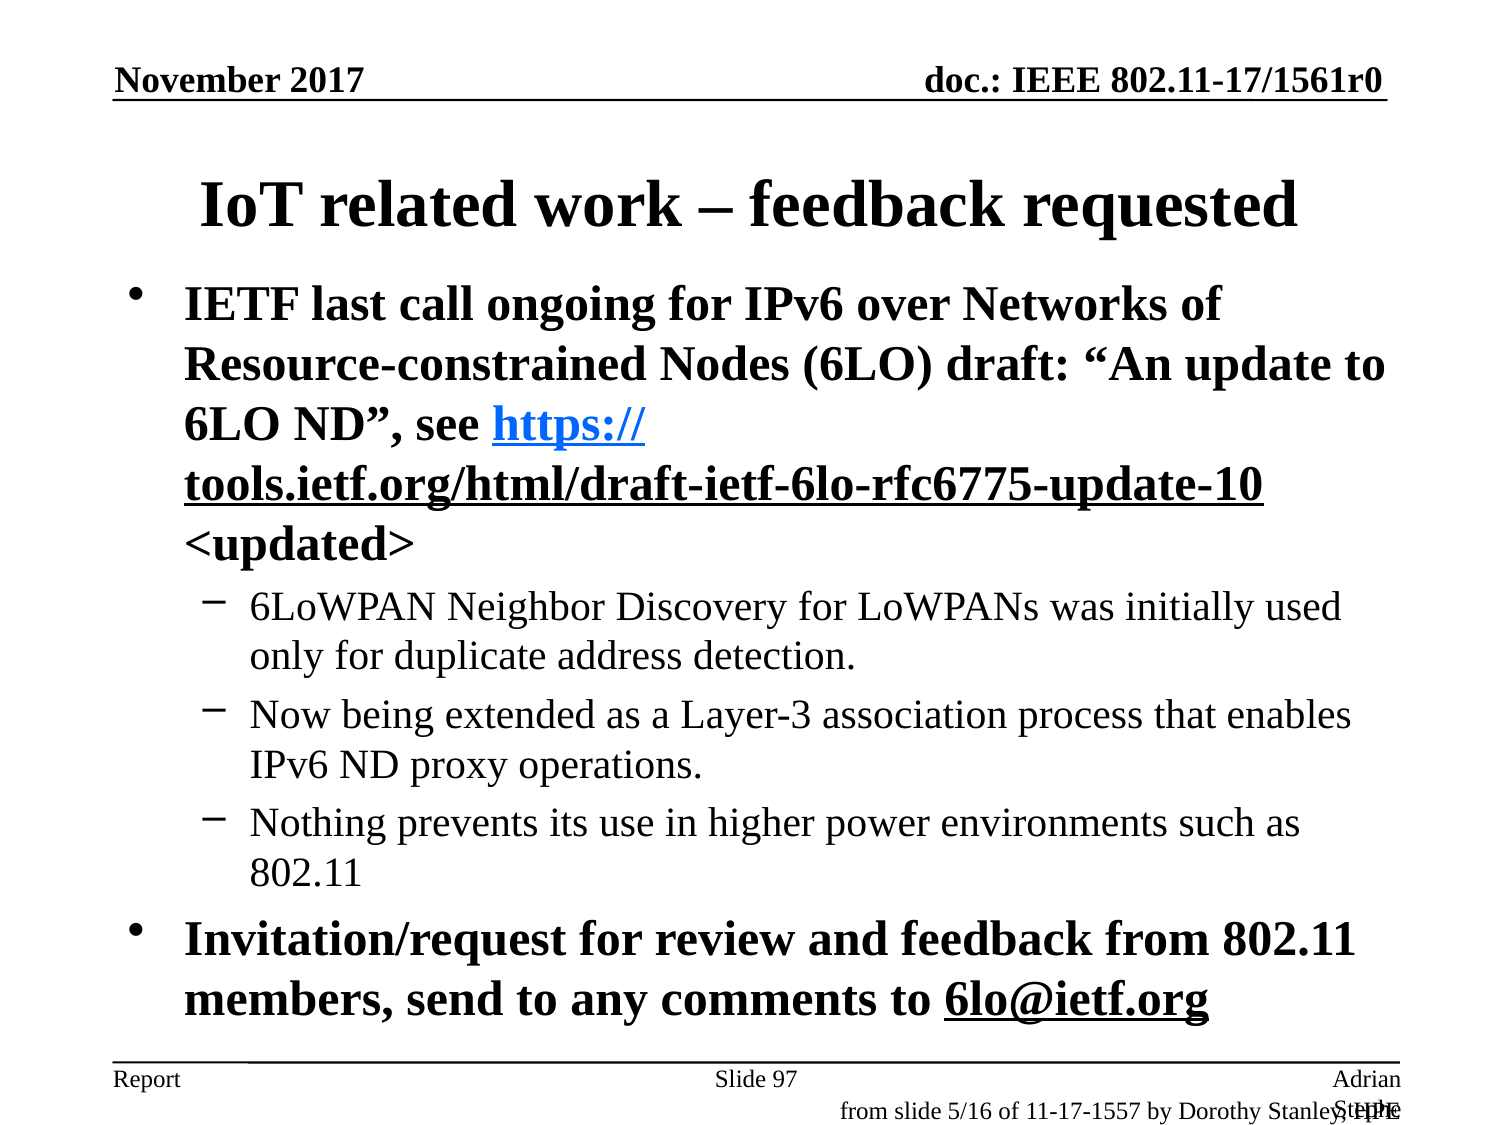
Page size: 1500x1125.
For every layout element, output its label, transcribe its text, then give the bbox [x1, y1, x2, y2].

slide_number Slide 97 [711, 1061, 801, 1093]
title IoT related work – feedback requested [112, 112, 1388, 262]
list IETF last call ongoing for IPv6 over Networks of Resource-constrained Nodes (6LO) draft: “An update to 6LO ND”, see https://tools.ietf.org/html/draft-ietf-6lo-rfc6775-update-10 <updated> 6LoWPAN Neighbor Discovery for LoWPANs was initially used only for duplicate address detection. Now being extended as a Layer-3 association process that enables IPv6 ND proxy operations. Nothing prevents its use in higher power environments such as 802.11 Invitation/request for review and feedback from 802.11 members, send to any comments to 6lo@ietf.org [112, 262, 1425, 1038]
text_box from slide 5/16 of 11-17-1557 by Dorothy Stanley, HPE [343, 1087, 1417, 1125]
footer Adrian Stephens, Intel Corporation [1324, 1061, 1402, 1087]
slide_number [114, 54, 374, 101]
